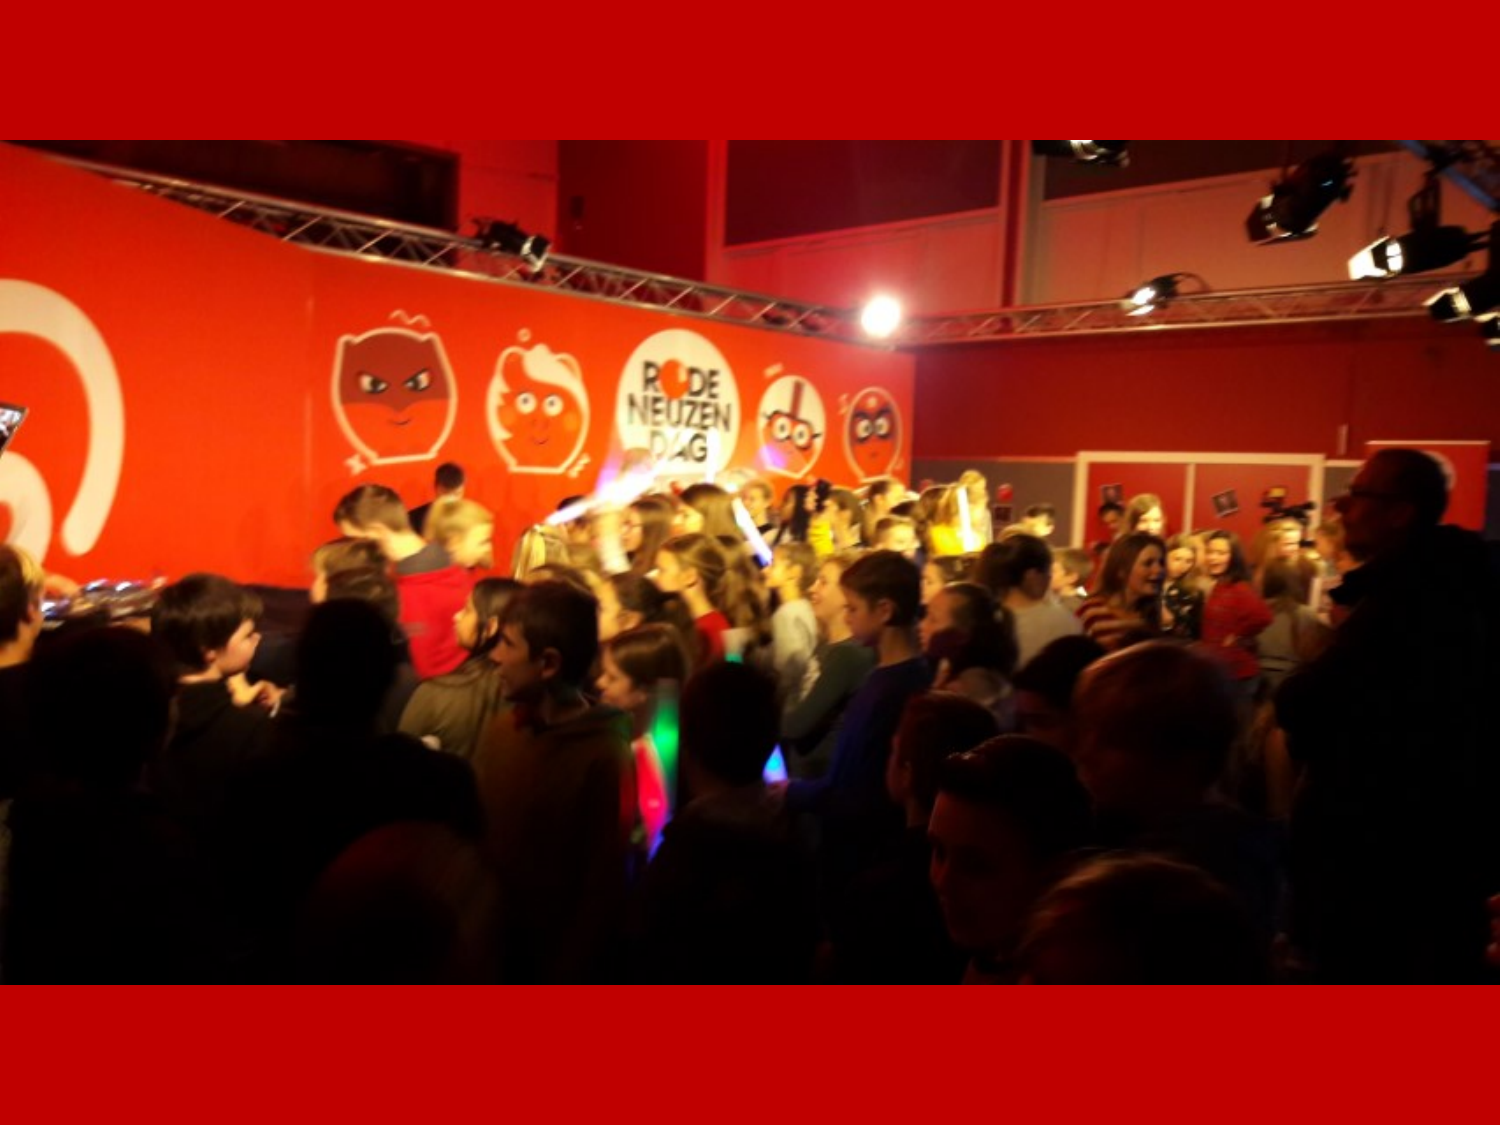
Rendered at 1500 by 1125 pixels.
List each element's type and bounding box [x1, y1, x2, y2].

picture [0, 140, 1500, 985]
